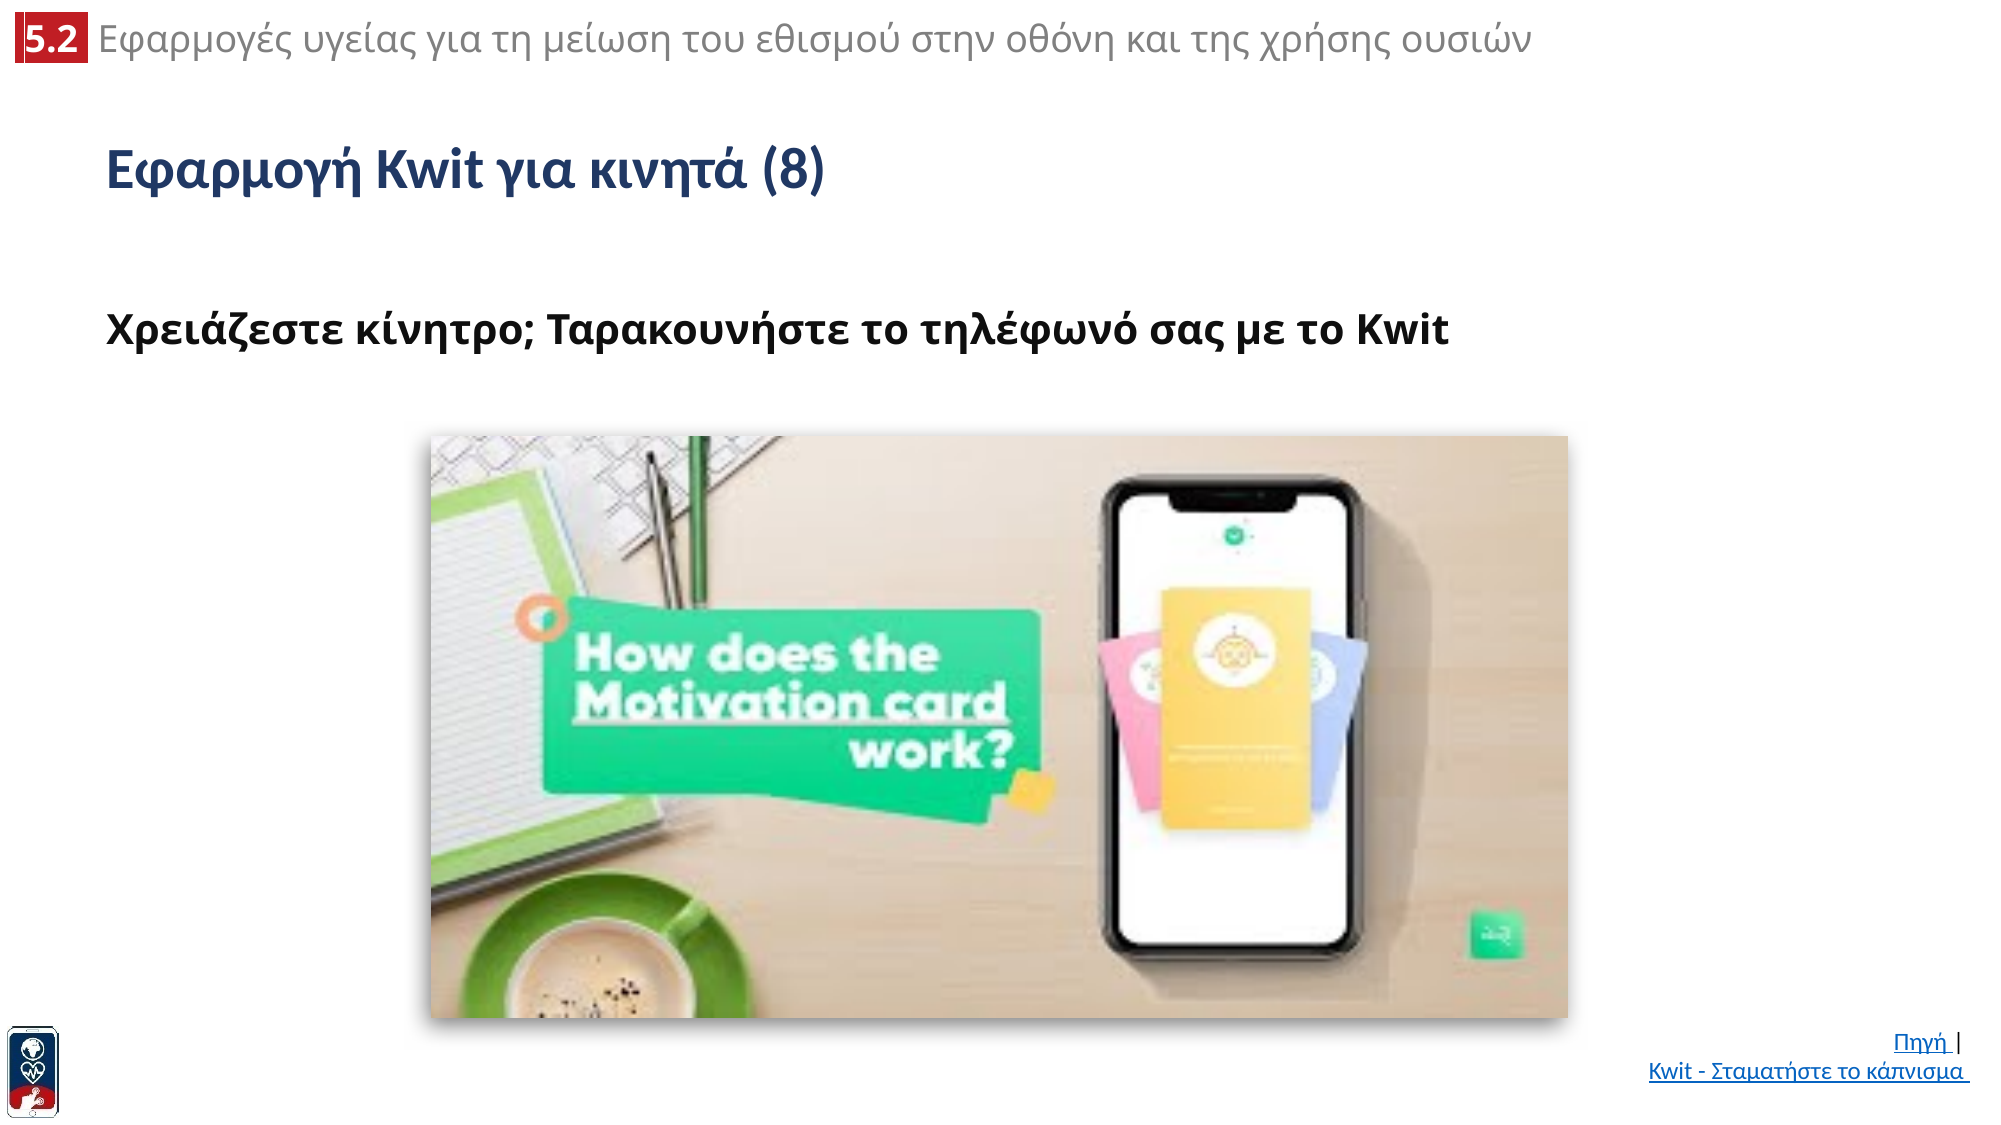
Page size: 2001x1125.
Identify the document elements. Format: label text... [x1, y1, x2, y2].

list Χρειάζεστε κίνητρο; Ταρακουνήστε το τηλέφωνό σας με το Kwit [91, 295, 1779, 1094]
picture [7, 1026, 59, 1118]
text_box Πηγή | Kwit - Σταματήστε το κάπνισμα [1589, 1017, 1986, 1063]
picture [431, 436, 1568, 1018]
title Εφαρμογή Kwit για κινητά (8) [91, 120, 1906, 220]
